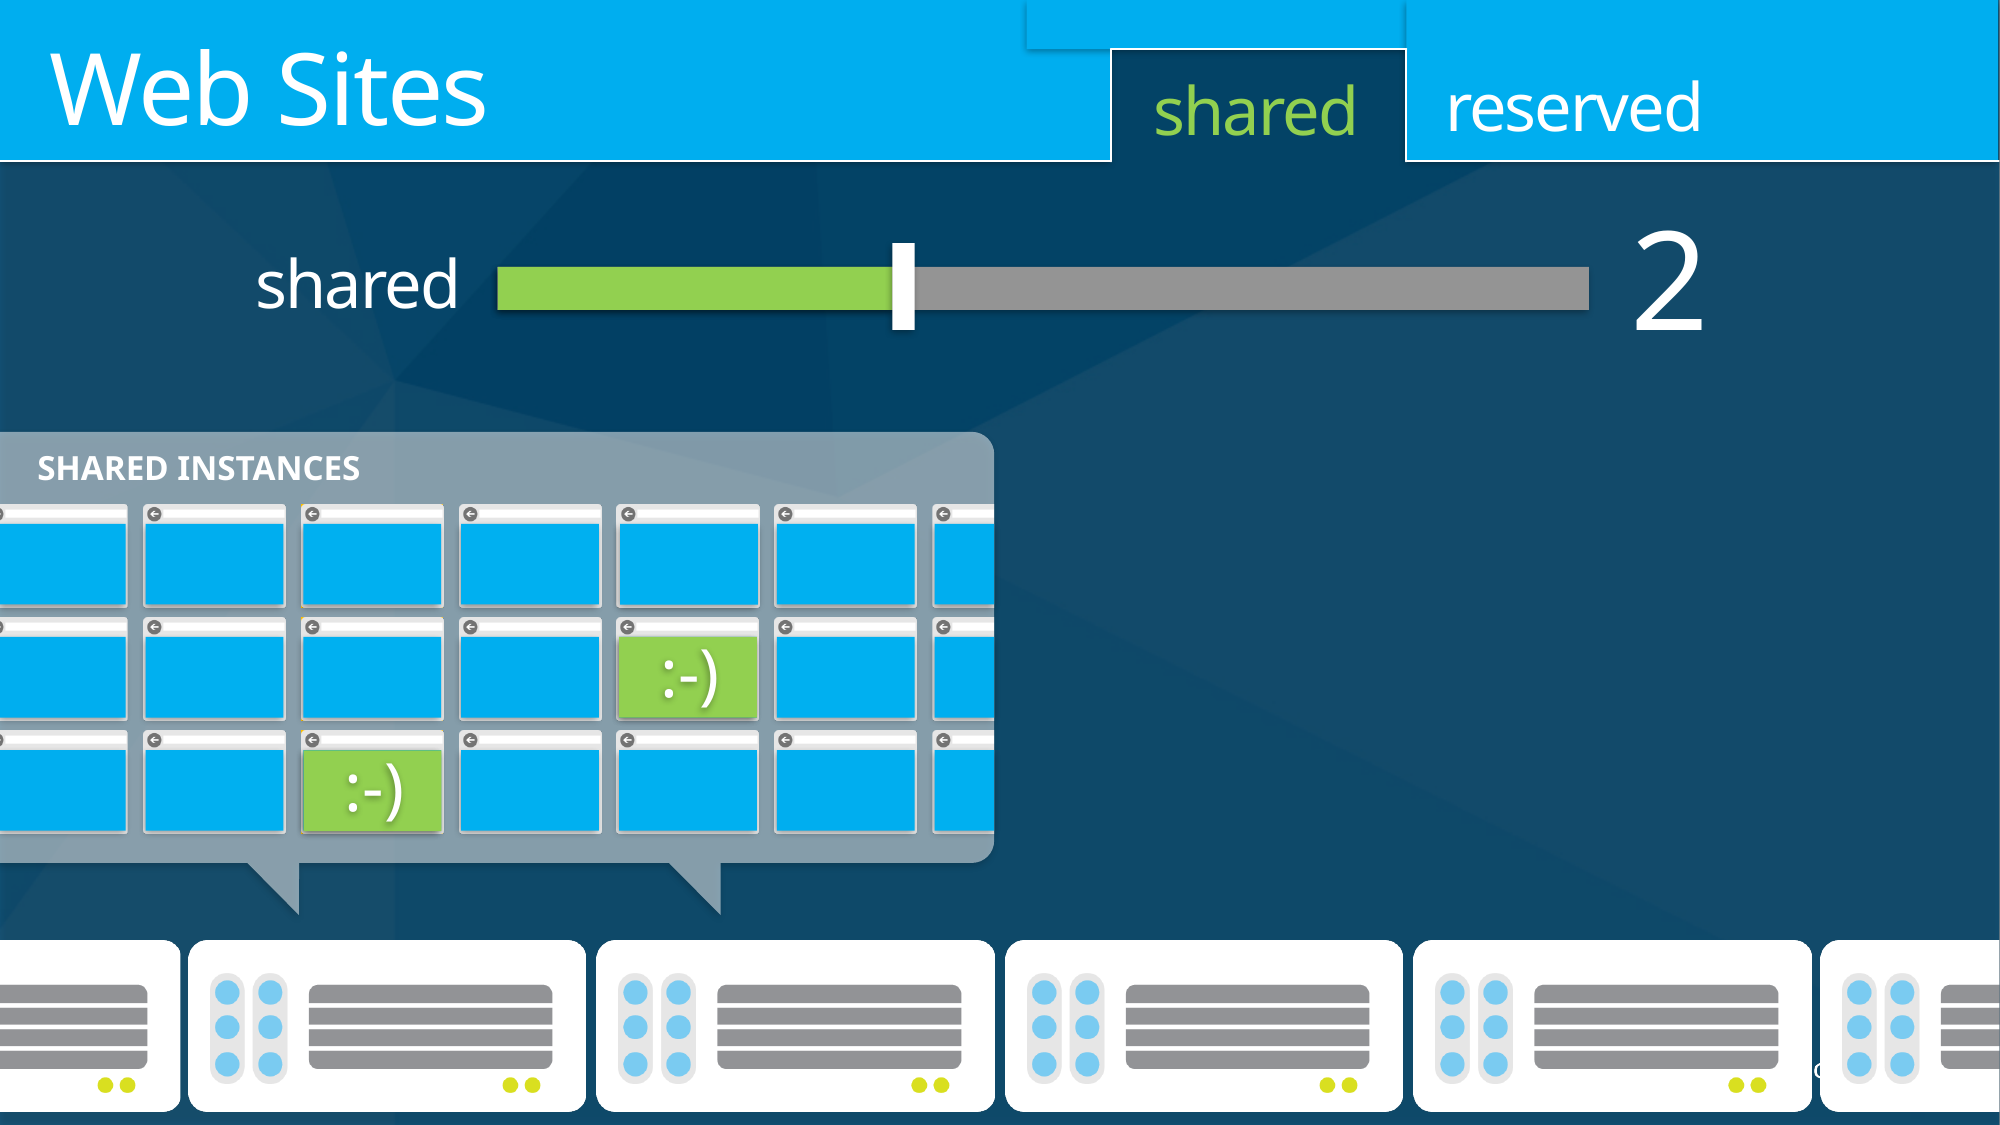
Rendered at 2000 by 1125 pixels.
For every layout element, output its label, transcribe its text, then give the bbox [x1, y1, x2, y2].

picture [0, 162, 2000, 939]
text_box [618, 630, 760, 718]
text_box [0, 0, 2000, 162]
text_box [303, 743, 444, 832]
picture [0, 1112, 2000, 1125]
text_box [0, 260, 1032, 1031]
text_box shared [200, 251, 462, 259]
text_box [0, 939, 2000, 1112]
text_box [497, 211, 1752, 362]
